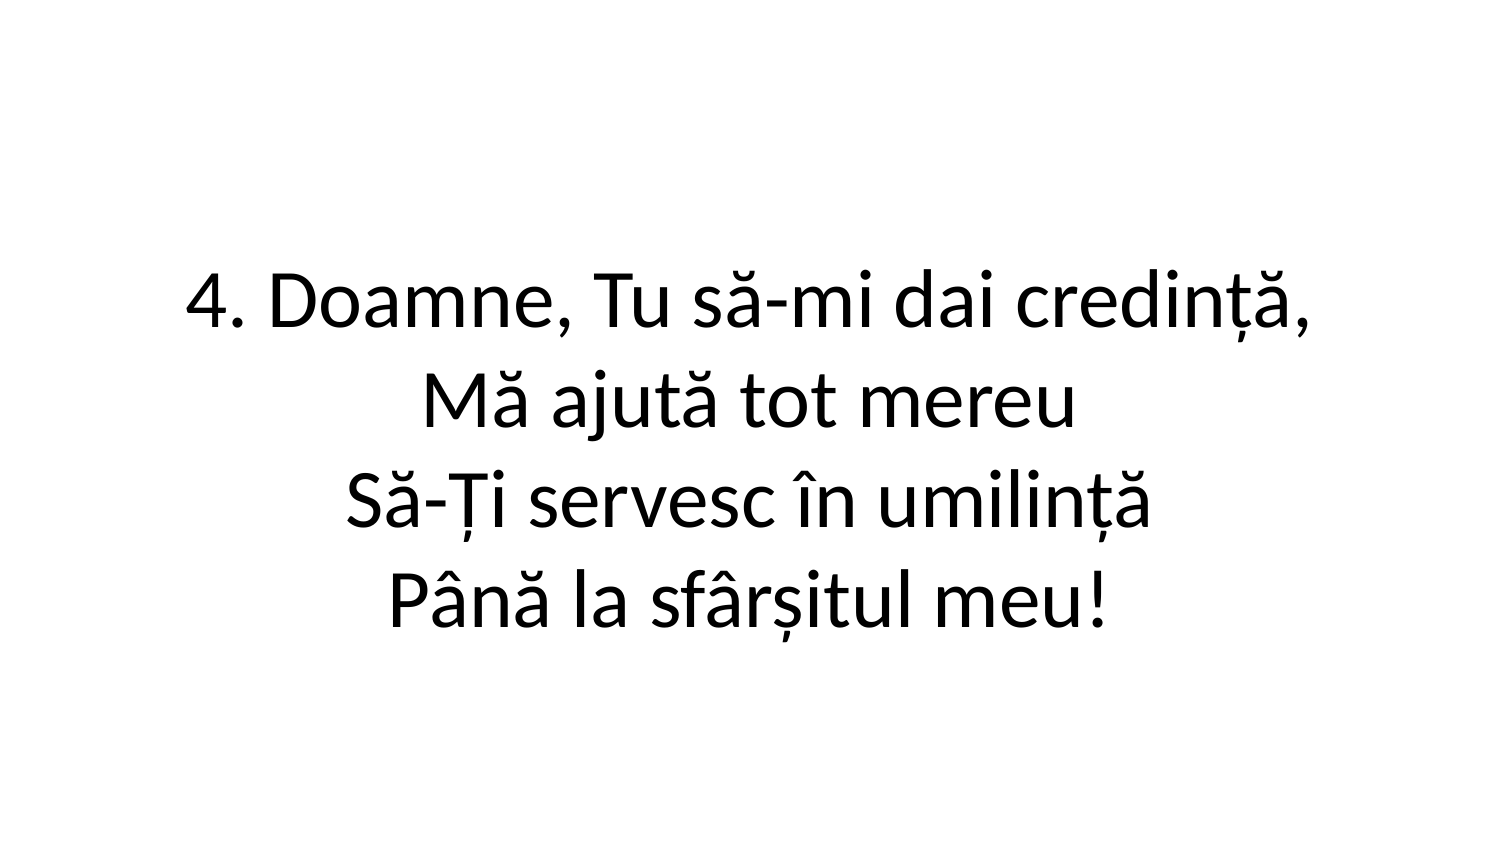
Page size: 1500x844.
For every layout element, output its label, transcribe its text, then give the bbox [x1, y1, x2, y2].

text_box 4. Doamne, Tu să-mi dai credință, Mă ajută tot mereu Să-Ți servesc în umilință Până la sfârșitul meu! [170, 192, 1329, 652]
